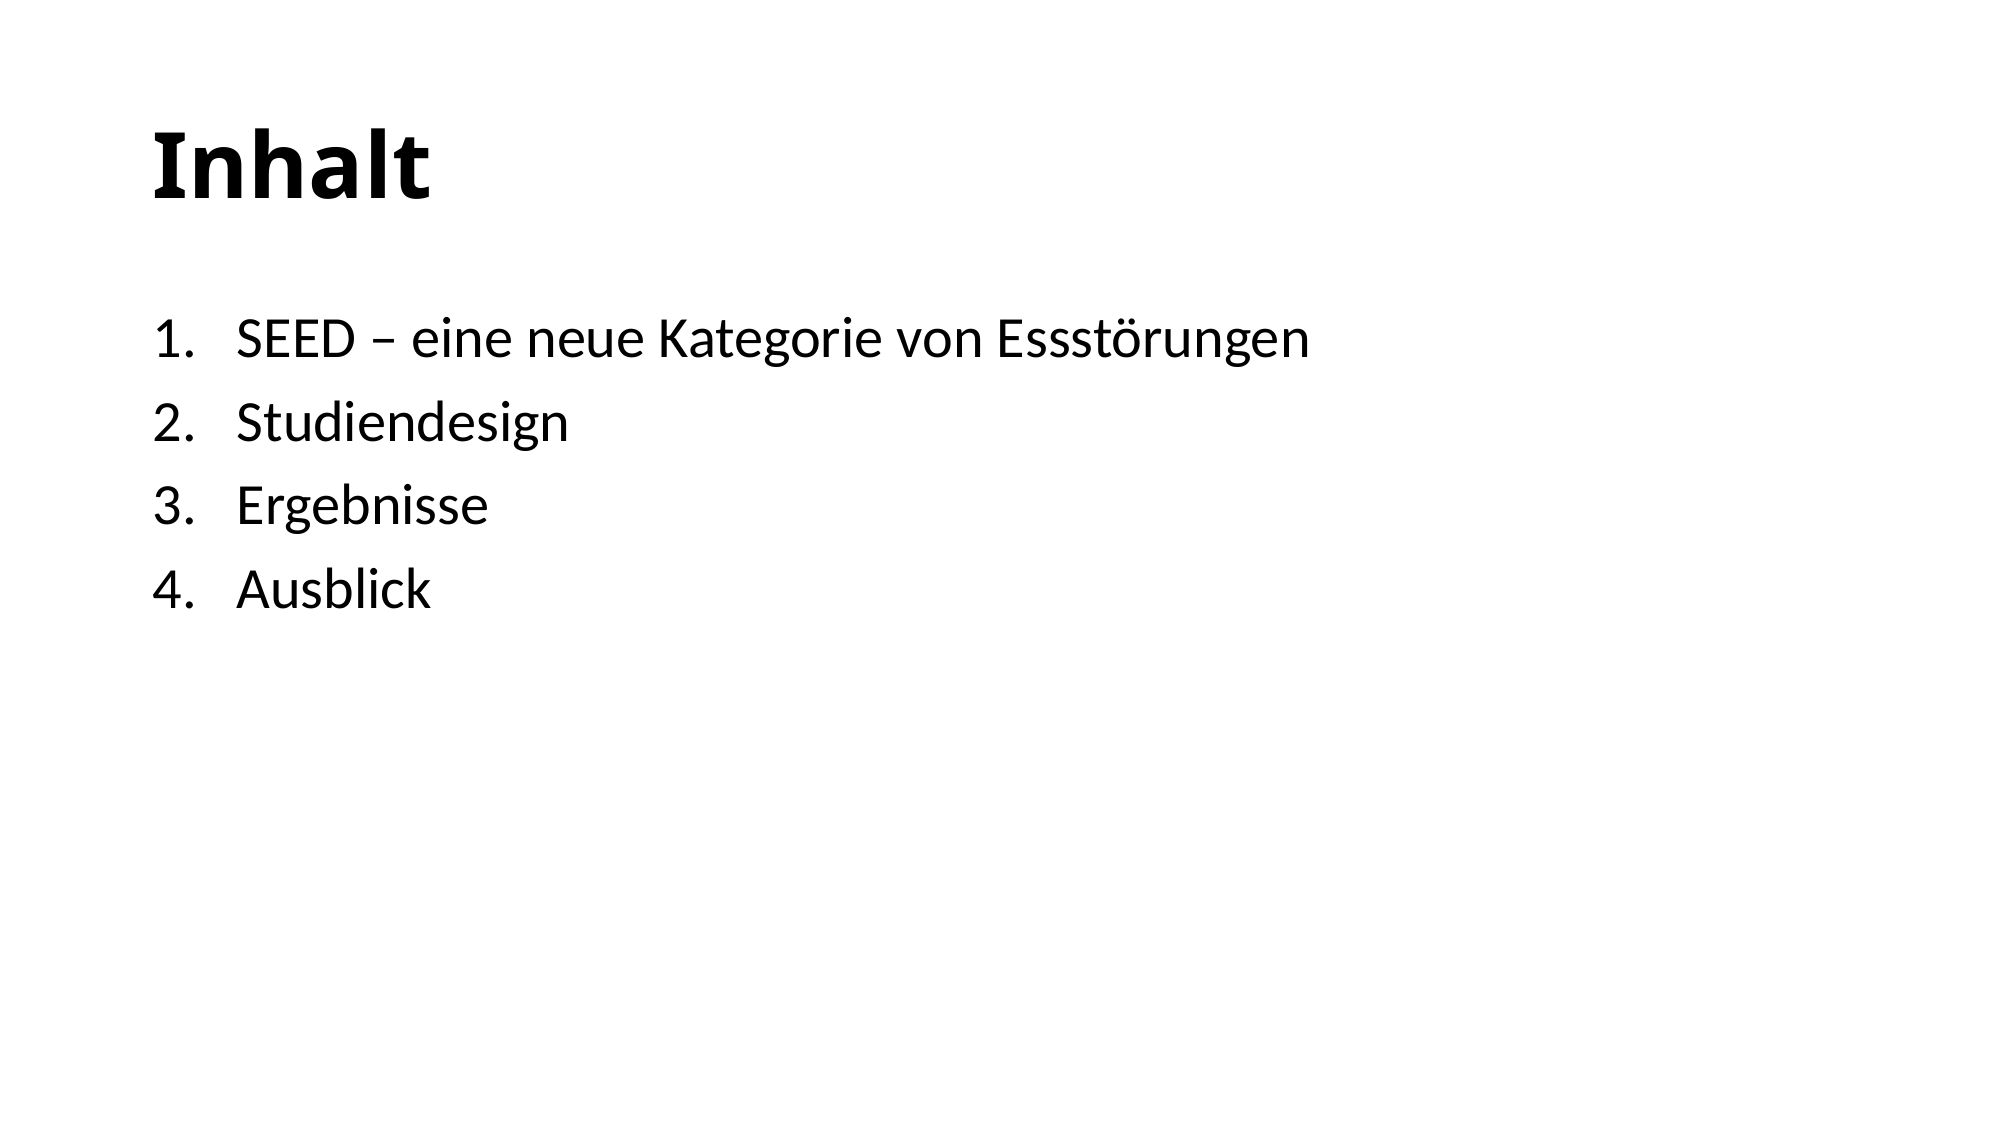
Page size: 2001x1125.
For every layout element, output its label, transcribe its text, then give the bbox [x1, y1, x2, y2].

list SEED – eine neue Kategorie von Essstörungen Studiendesign Ergebnisse Ausblick [137, 299, 1863, 1014]
title Inhalt [137, 59, 1863, 278]
